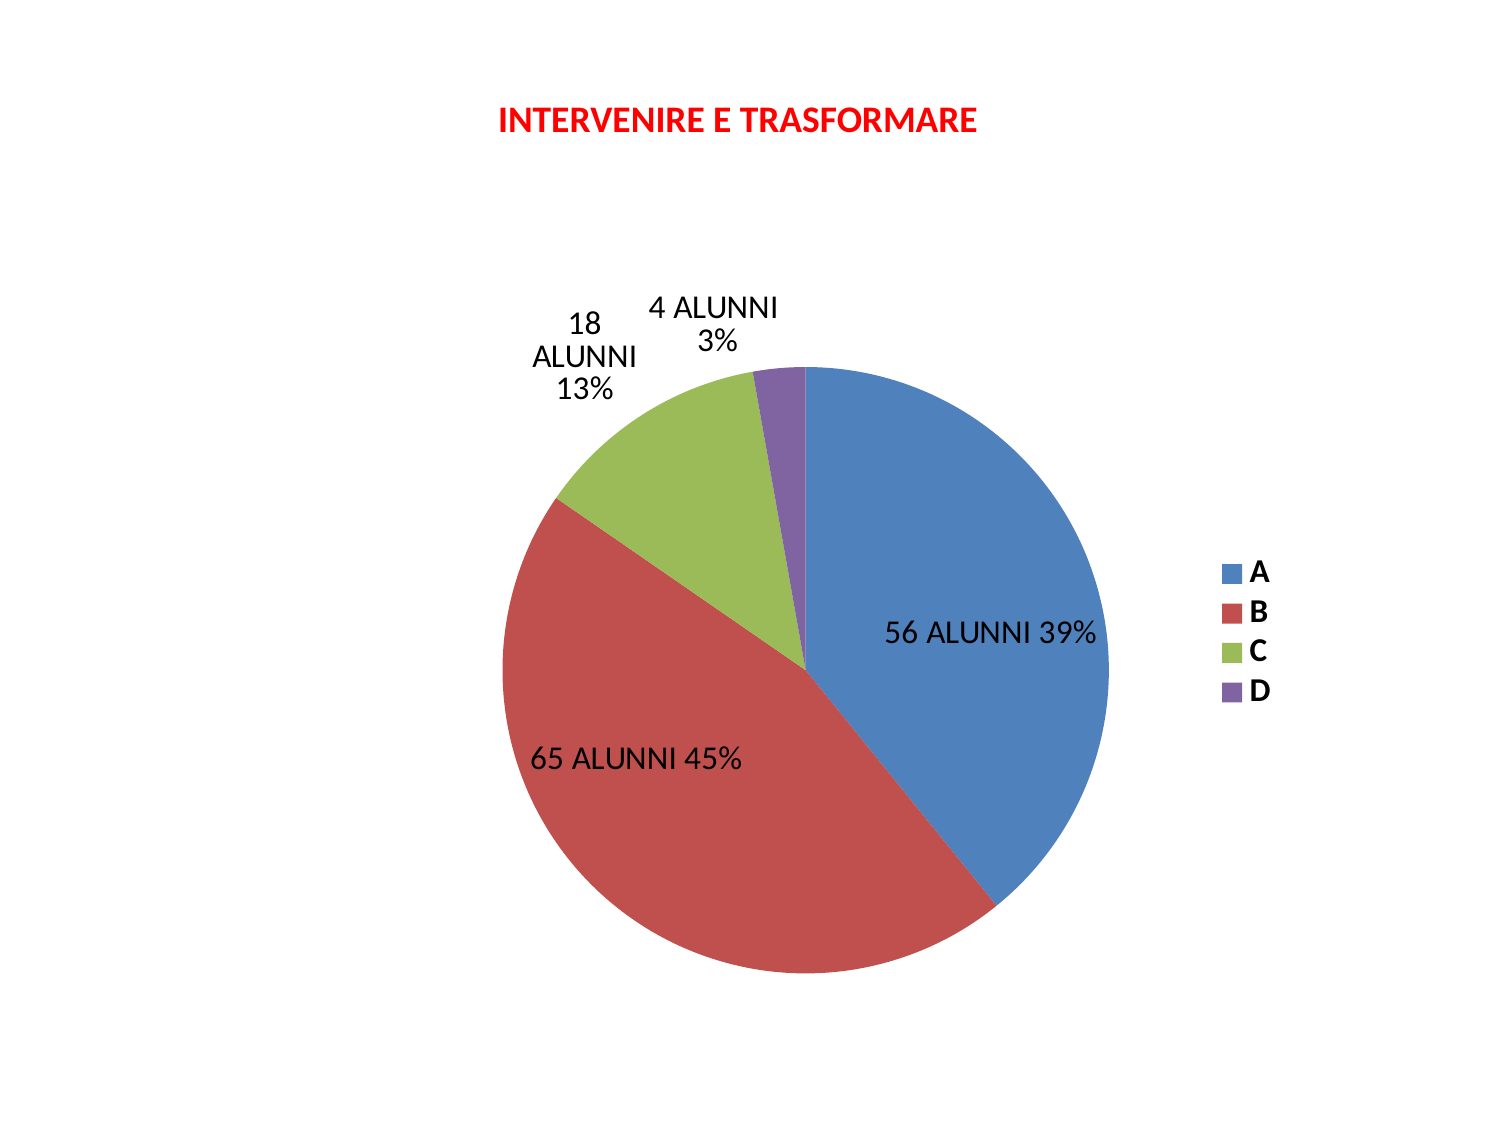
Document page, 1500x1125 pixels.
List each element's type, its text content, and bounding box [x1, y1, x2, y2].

chart [253, 278, 1294, 988]
text_box INTERVENIRE E TRASFORMARE [324, 88, 1152, 148]
